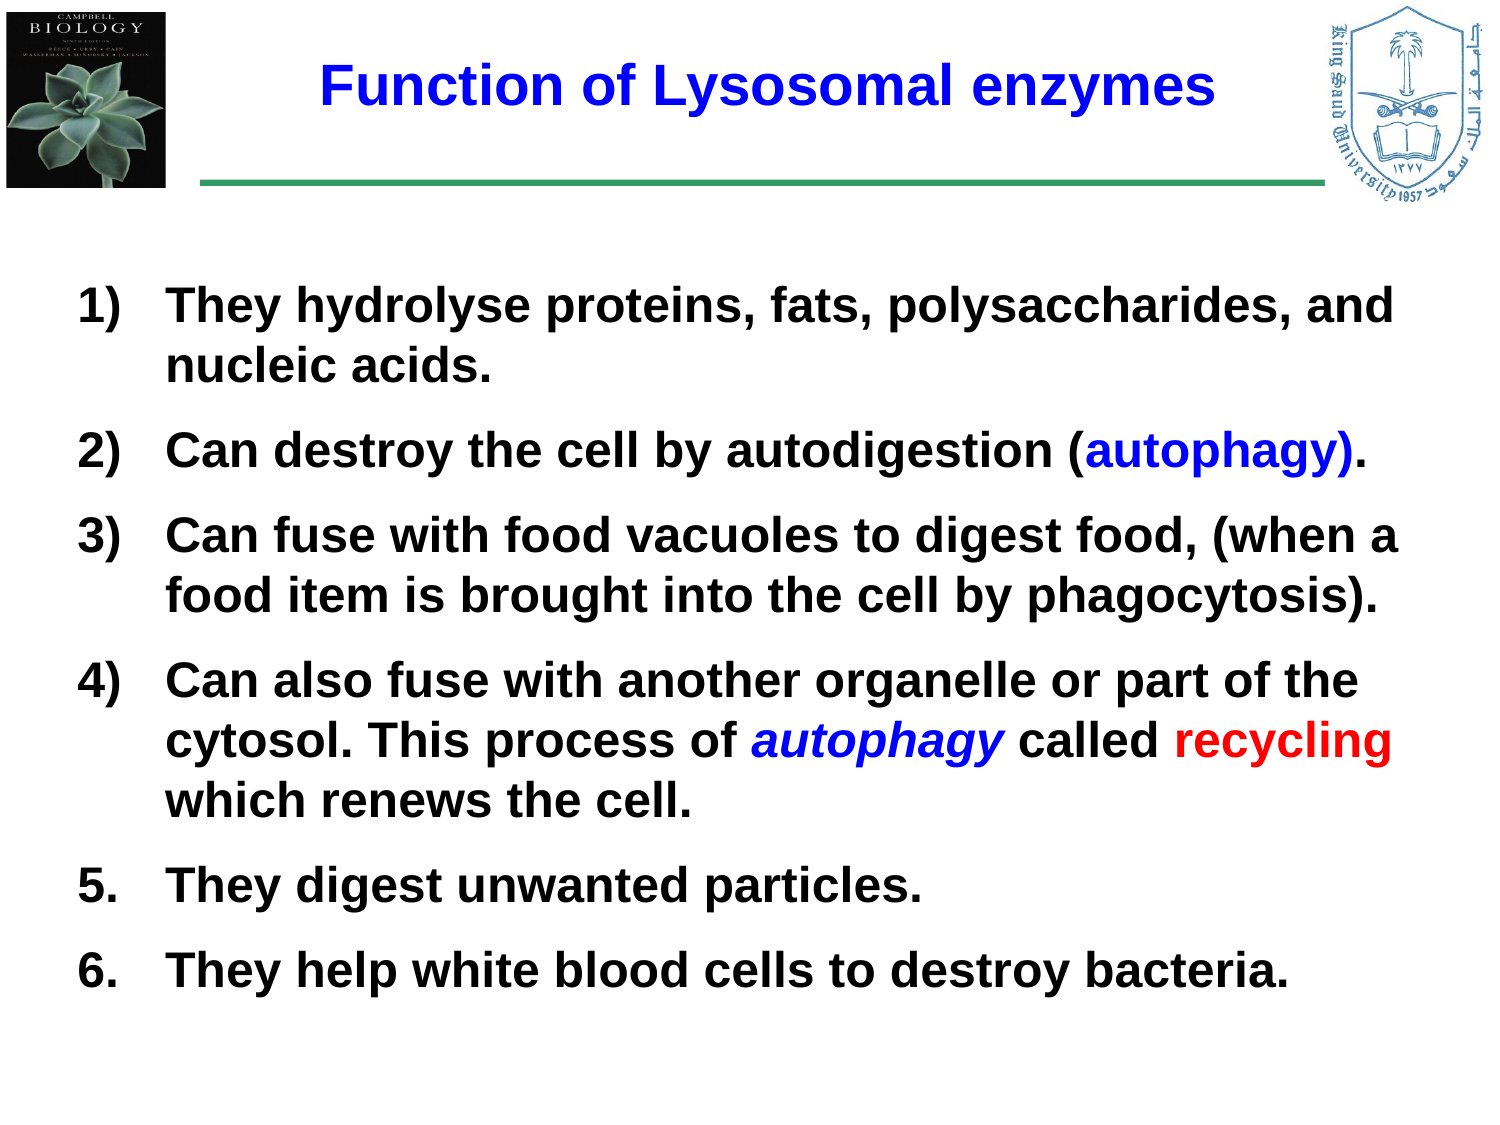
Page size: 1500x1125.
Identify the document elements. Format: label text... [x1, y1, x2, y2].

list They hydrolyse proteins, fats, polysaccharides, and nucleic acids. Can destroy the cell by autodigestion (autophagy). Can fuse with food vacuoles to digest food, (when a food item is brought into the cell by phagocytosis). Can also fuse with another organelle or part of the cytosol. This process of autophagy called recycling which renews the cell. They digest unwanted particles. They help white blood cells to destroy bacteria. [62, 265, 1438, 1006]
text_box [5, 0, 1488, 209]
